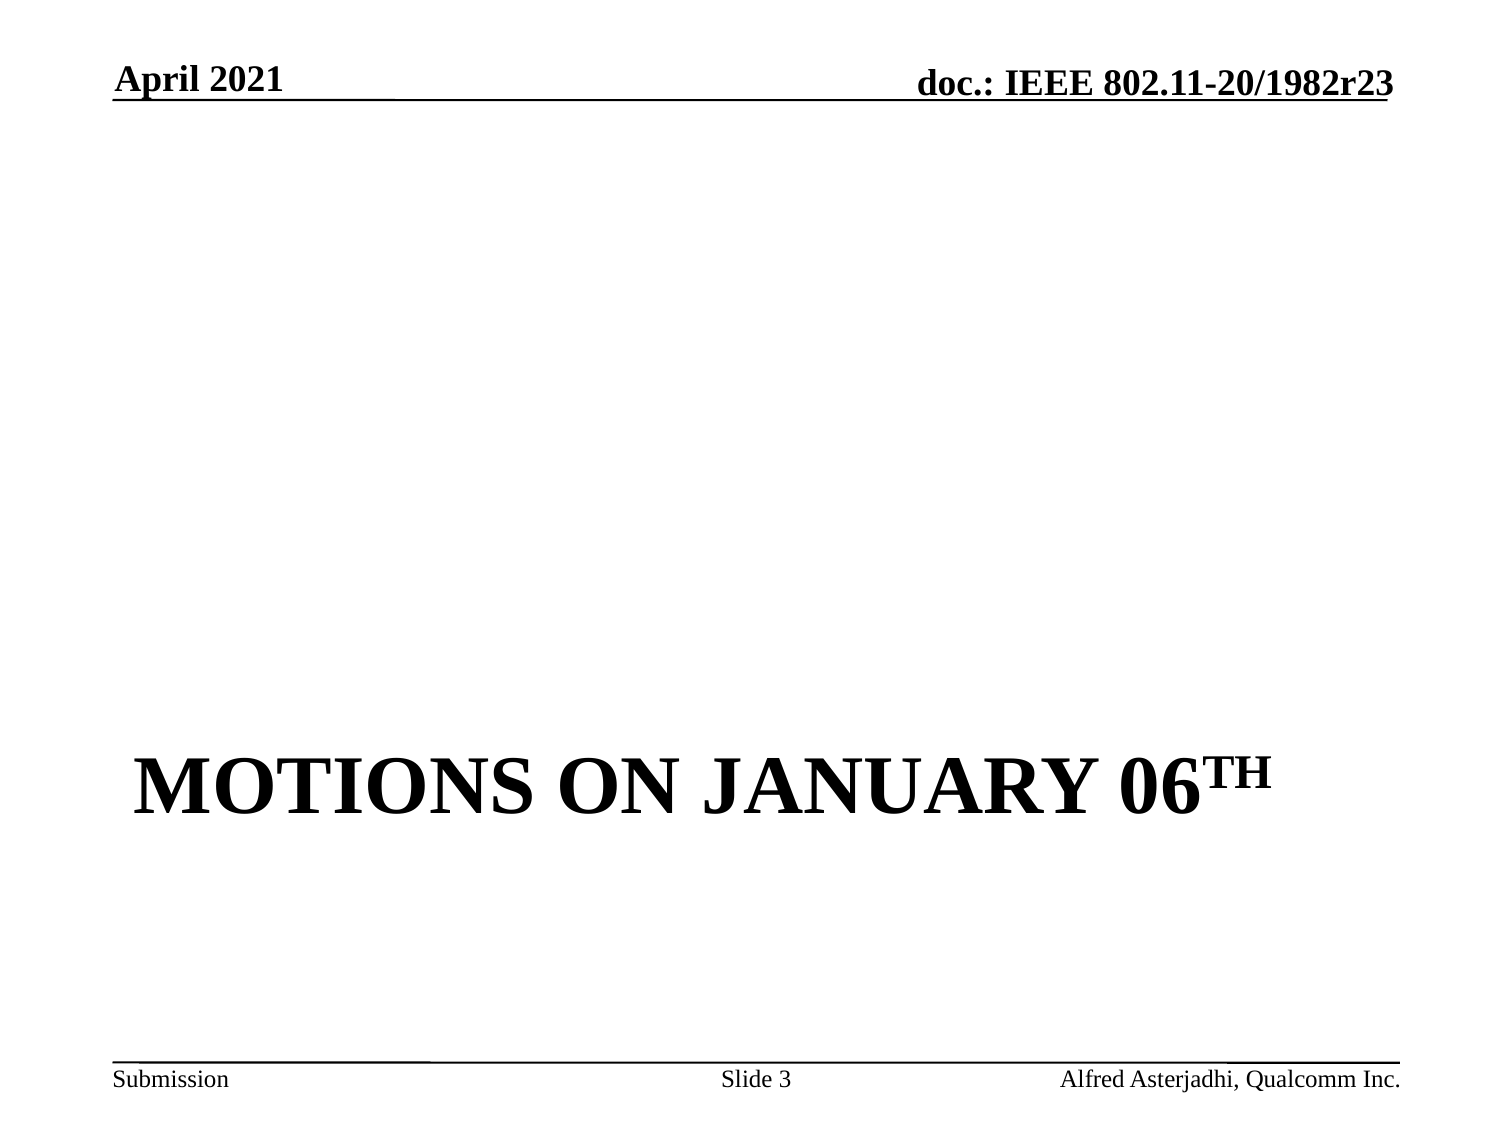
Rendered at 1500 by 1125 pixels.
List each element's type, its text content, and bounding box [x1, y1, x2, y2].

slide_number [114, 54, 423, 100]
slide_number Slide 3 [712, 1061, 800, 1123]
title Motions on January 06th [118, 722, 1394, 947]
footer Alfred Asterjadhi, Qualcomm Inc. [878, 1061, 1402, 1093]
